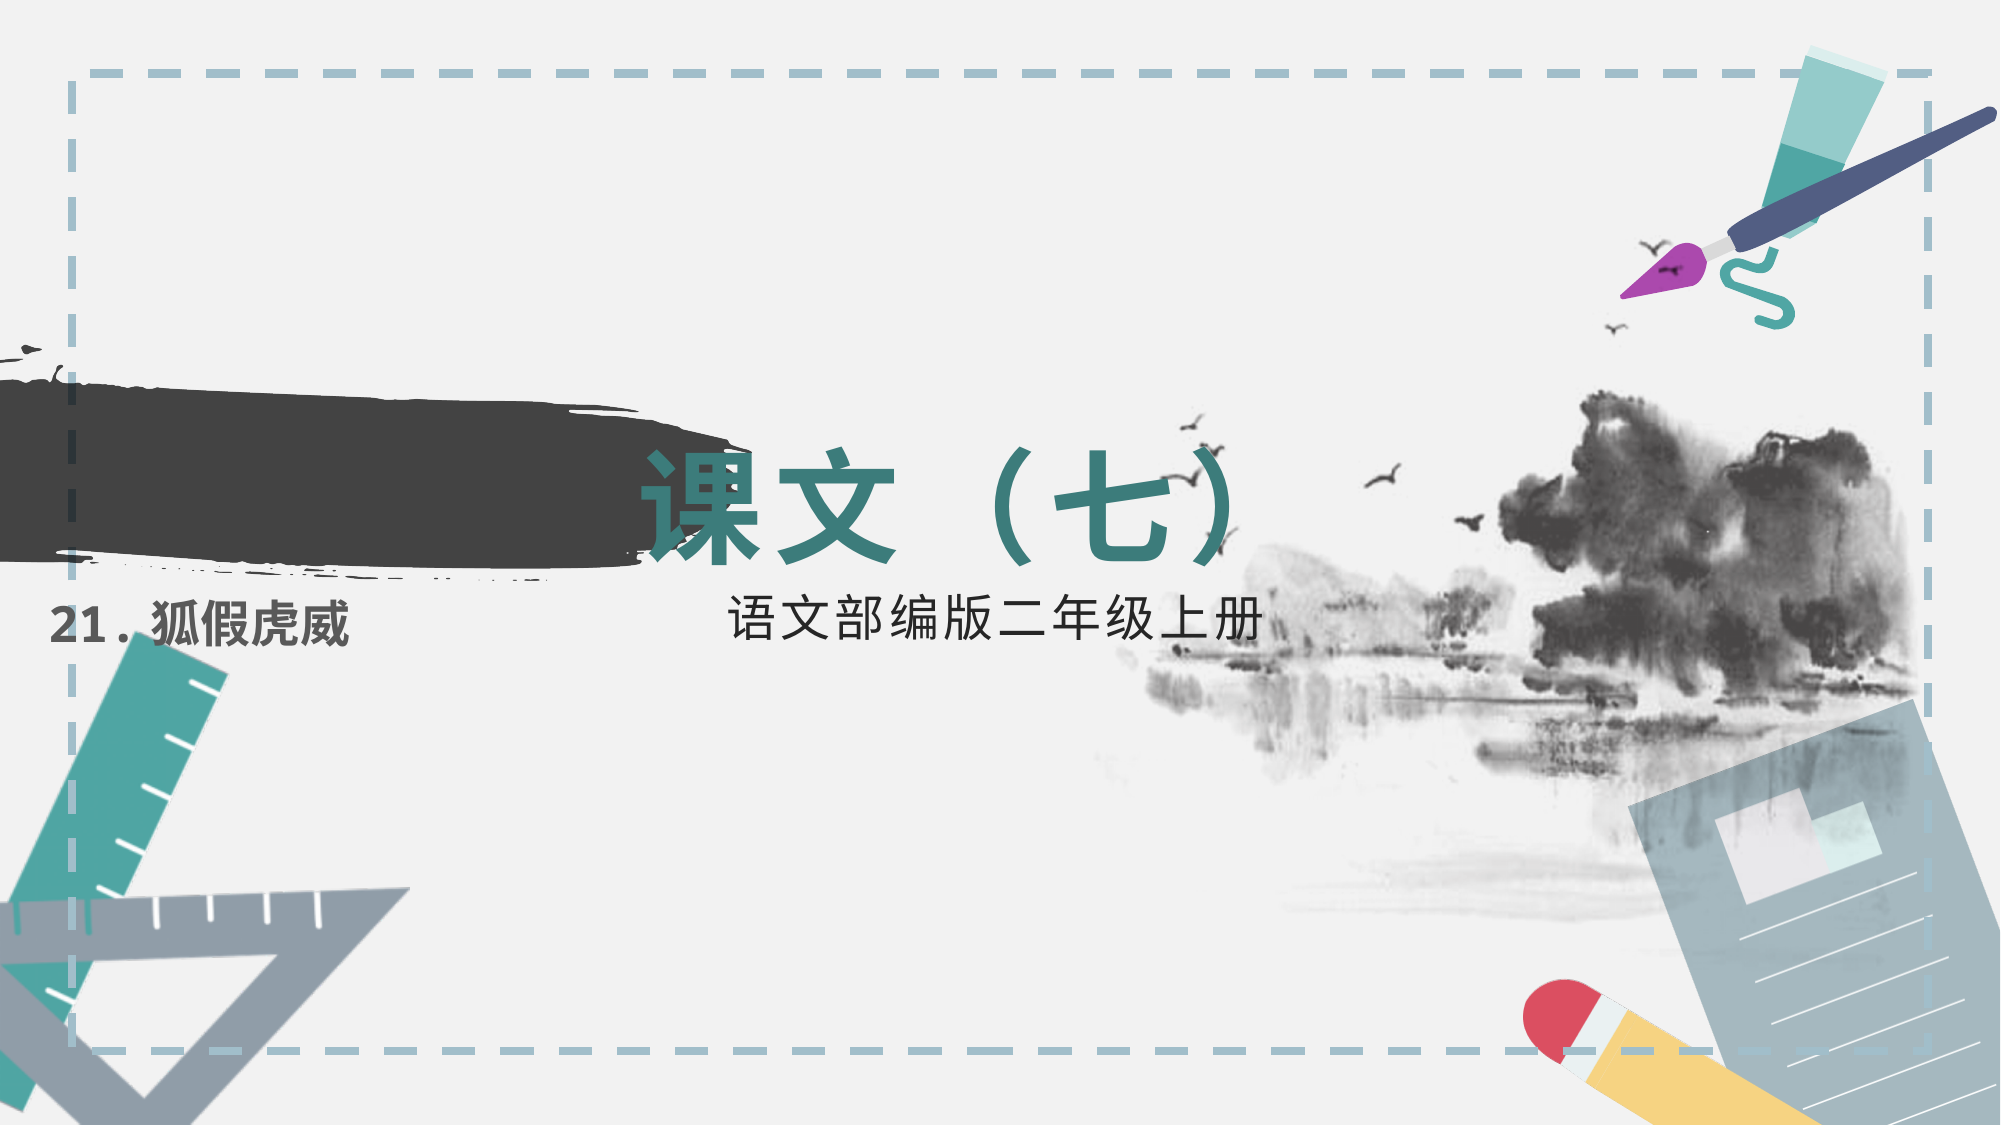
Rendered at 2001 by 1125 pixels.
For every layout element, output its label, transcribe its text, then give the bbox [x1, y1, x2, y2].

text_box 21.狐假虎威 [33, 585, 941, 660]
picture [0, 611, 410, 1125]
picture [1093, 235, 2001, 1125]
picture [0, 335, 752, 582]
text_box 课文（七） [752, 351, 1093, 580]
text_box 语文部编版二年级上册 [375, 586, 1093, 783]
